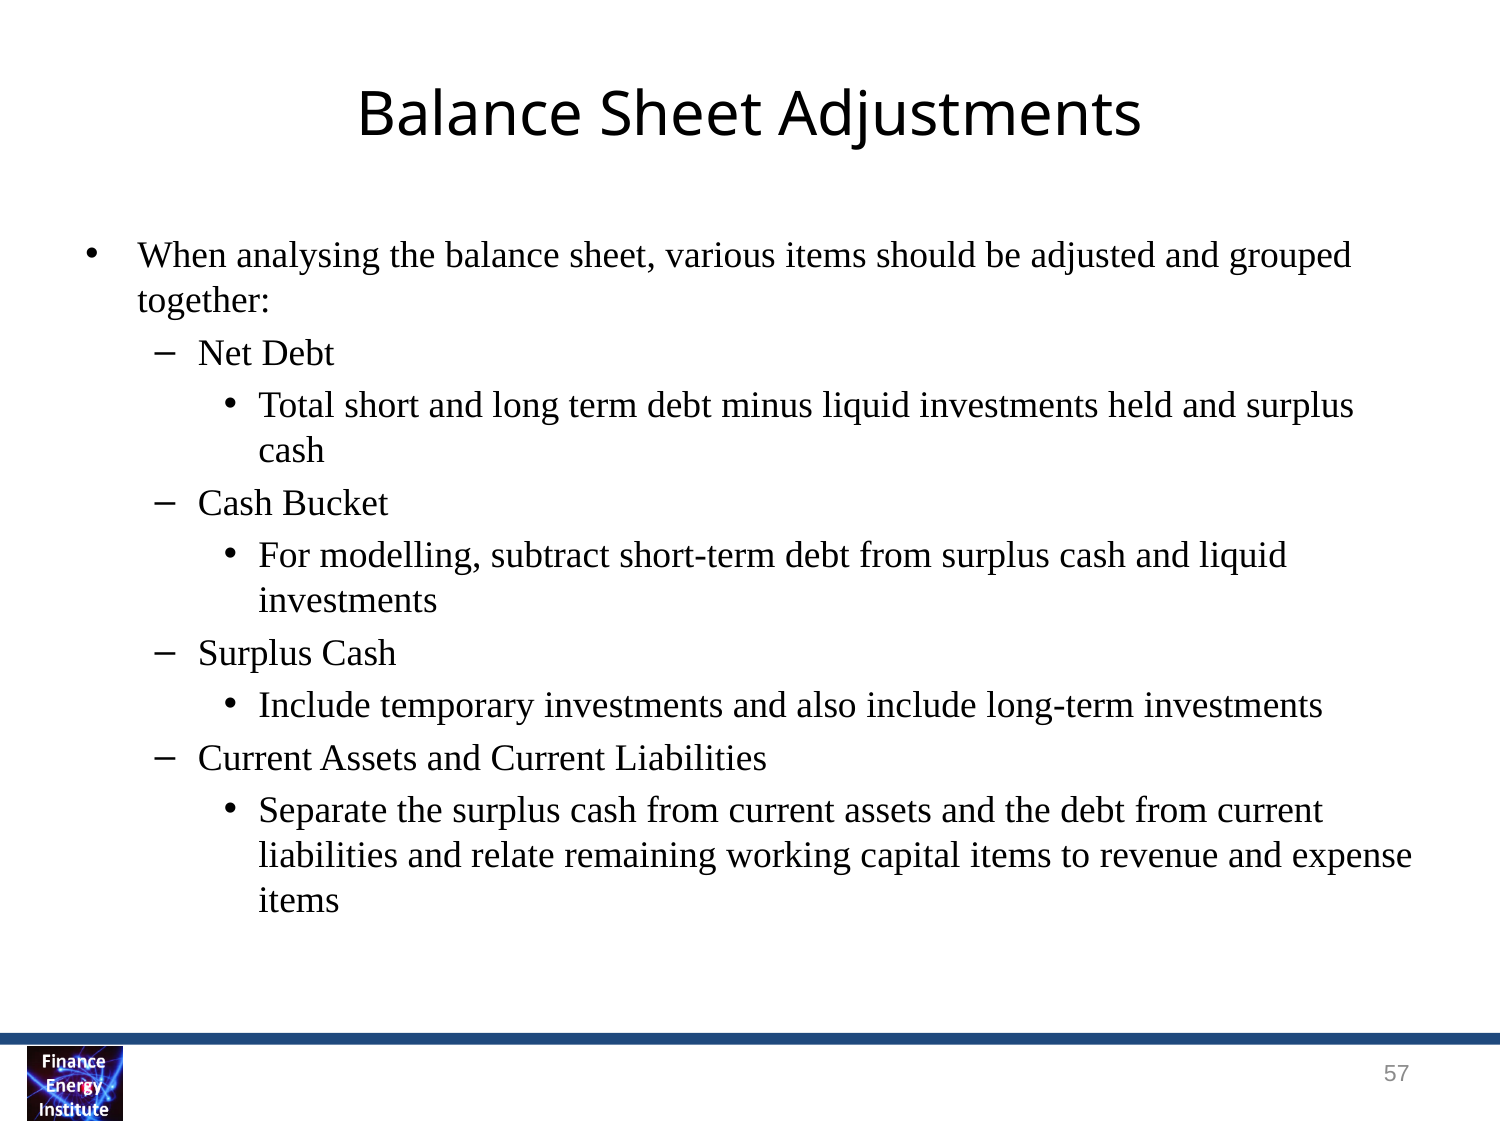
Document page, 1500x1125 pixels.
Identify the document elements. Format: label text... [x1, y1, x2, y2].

slide_number 57 [1074, 1042, 1425, 1103]
list When analysing the balance sheet, various items should be adjusted and grouped together: Net Debt Total short and long term debt minus liquid investments held and surplus cash Cash Bucket For modelling, subtract short-term debt from surplus cash and liquid investments Surplus Cash Include temporary investments and also include long-term investments Current Assets and Current Liabilities Separate the surplus cash from current assets and the debt from current liabilities and relate remaining working capital items to revenue and expense items [70, 222, 1430, 1032]
picture [27, 1046, 123, 1121]
title Balance Sheet Adjustments [70, 56, 1430, 164]
